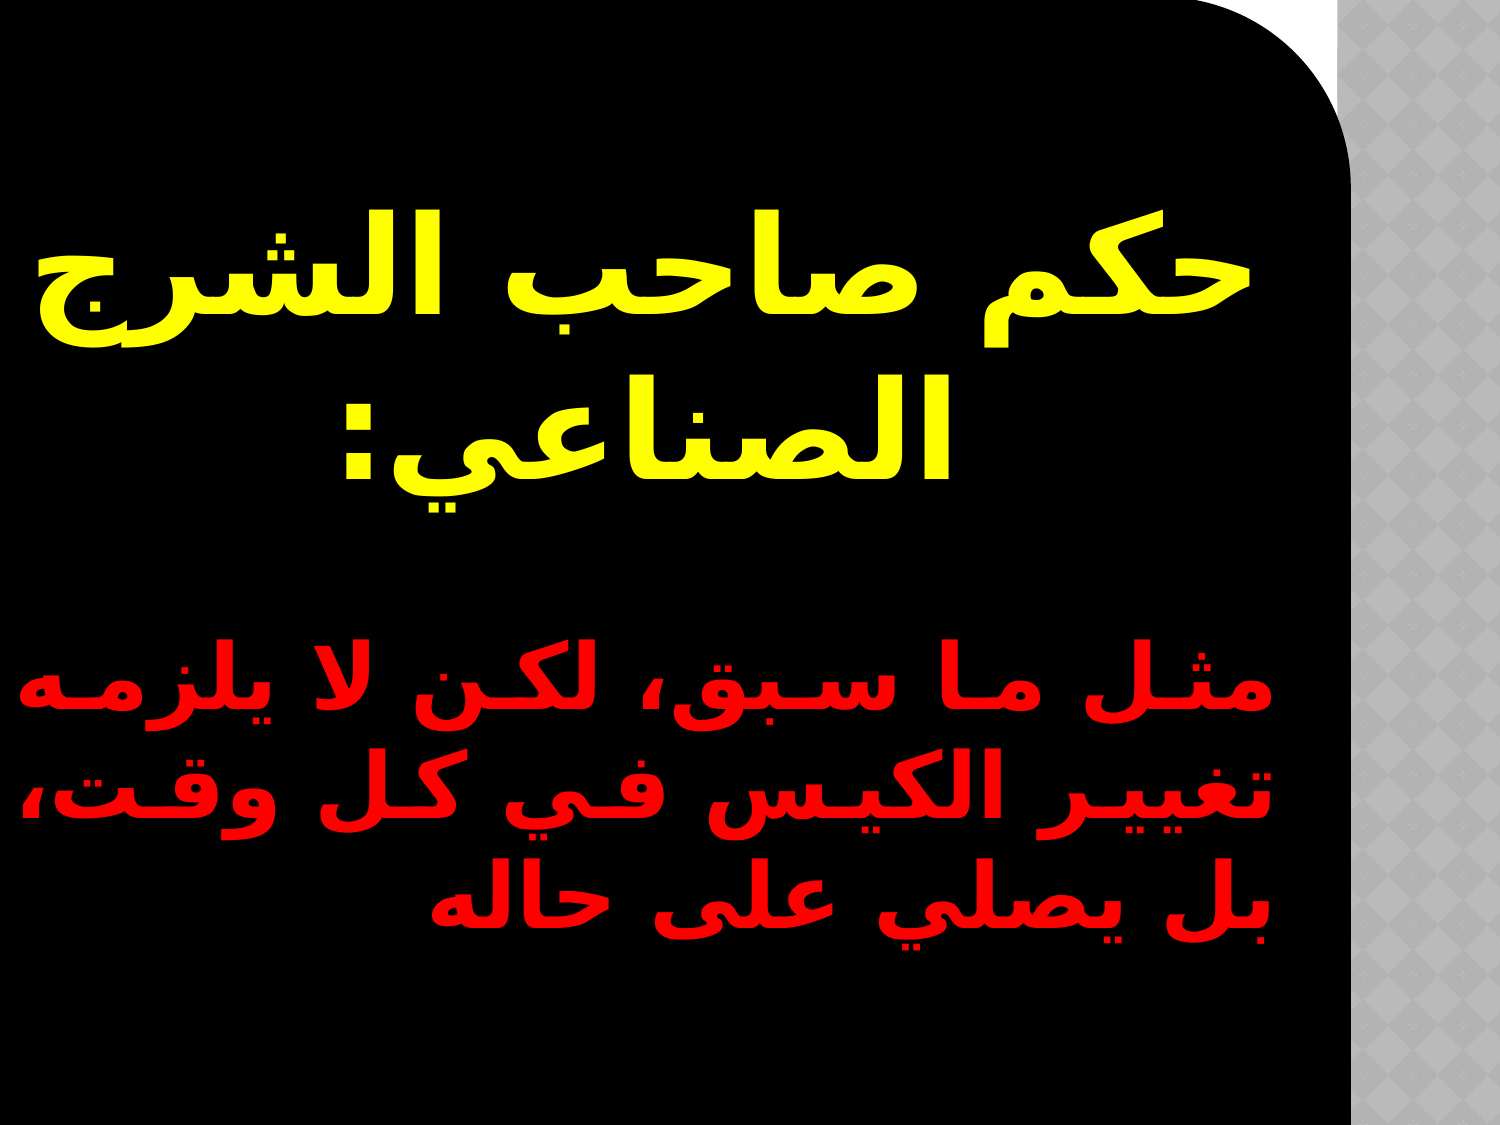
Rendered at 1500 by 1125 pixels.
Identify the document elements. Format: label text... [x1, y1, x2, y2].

text_box حكم صاحب الشرج الصناعي: مثل ما سبق، لكن لا يلزمه تغيير الكيس في كل وقت، بل يصلي على حاله [0, 0, 1351, 1125]
